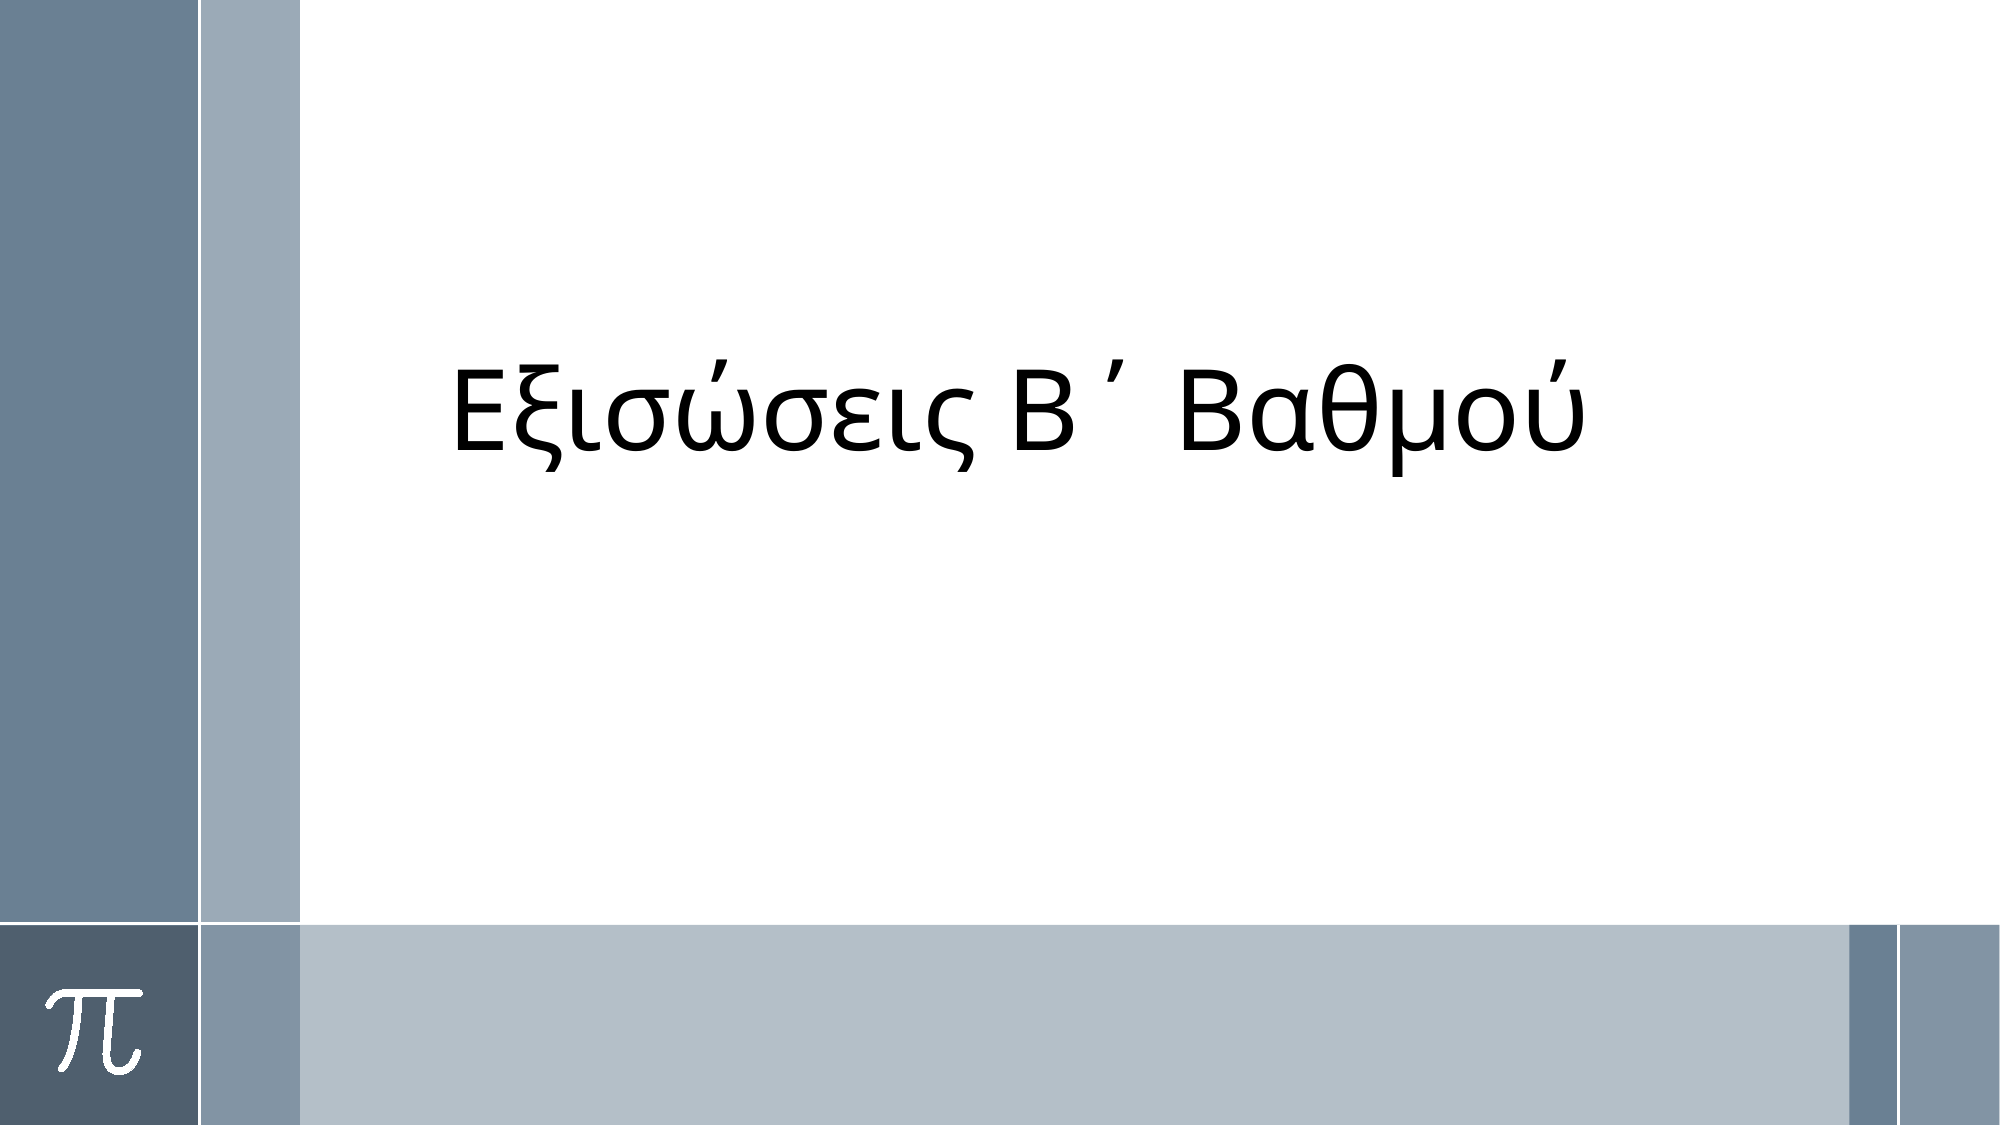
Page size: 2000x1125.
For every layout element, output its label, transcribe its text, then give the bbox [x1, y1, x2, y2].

title Εξισώσεις Β΄ Βαθμού [432, 42, 1799, 483]
